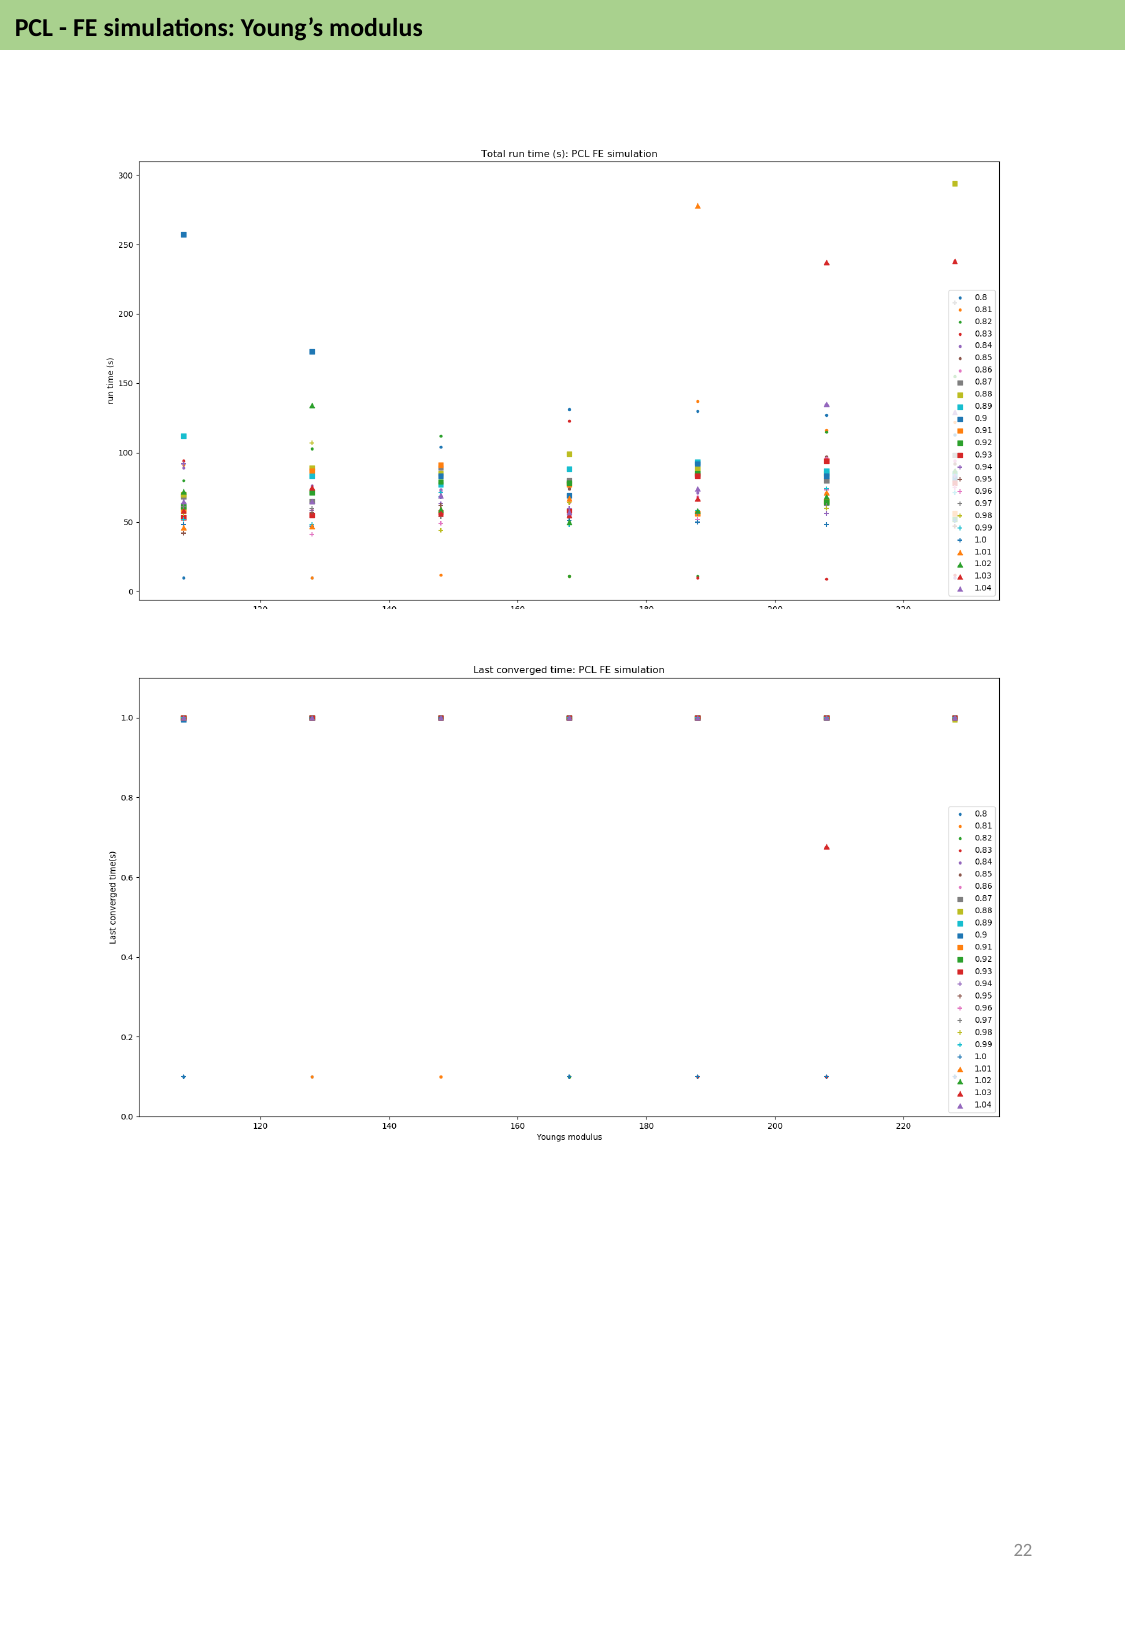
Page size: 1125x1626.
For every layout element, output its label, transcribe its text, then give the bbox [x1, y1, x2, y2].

slide_number 22 [794, 1506, 1048, 1593]
text_box PCL - FE simulations: Young’s modulus [0, 3, 785, 50]
text_box [0, 0, 1125, 51]
picture [0, 93, 1110, 1179]
